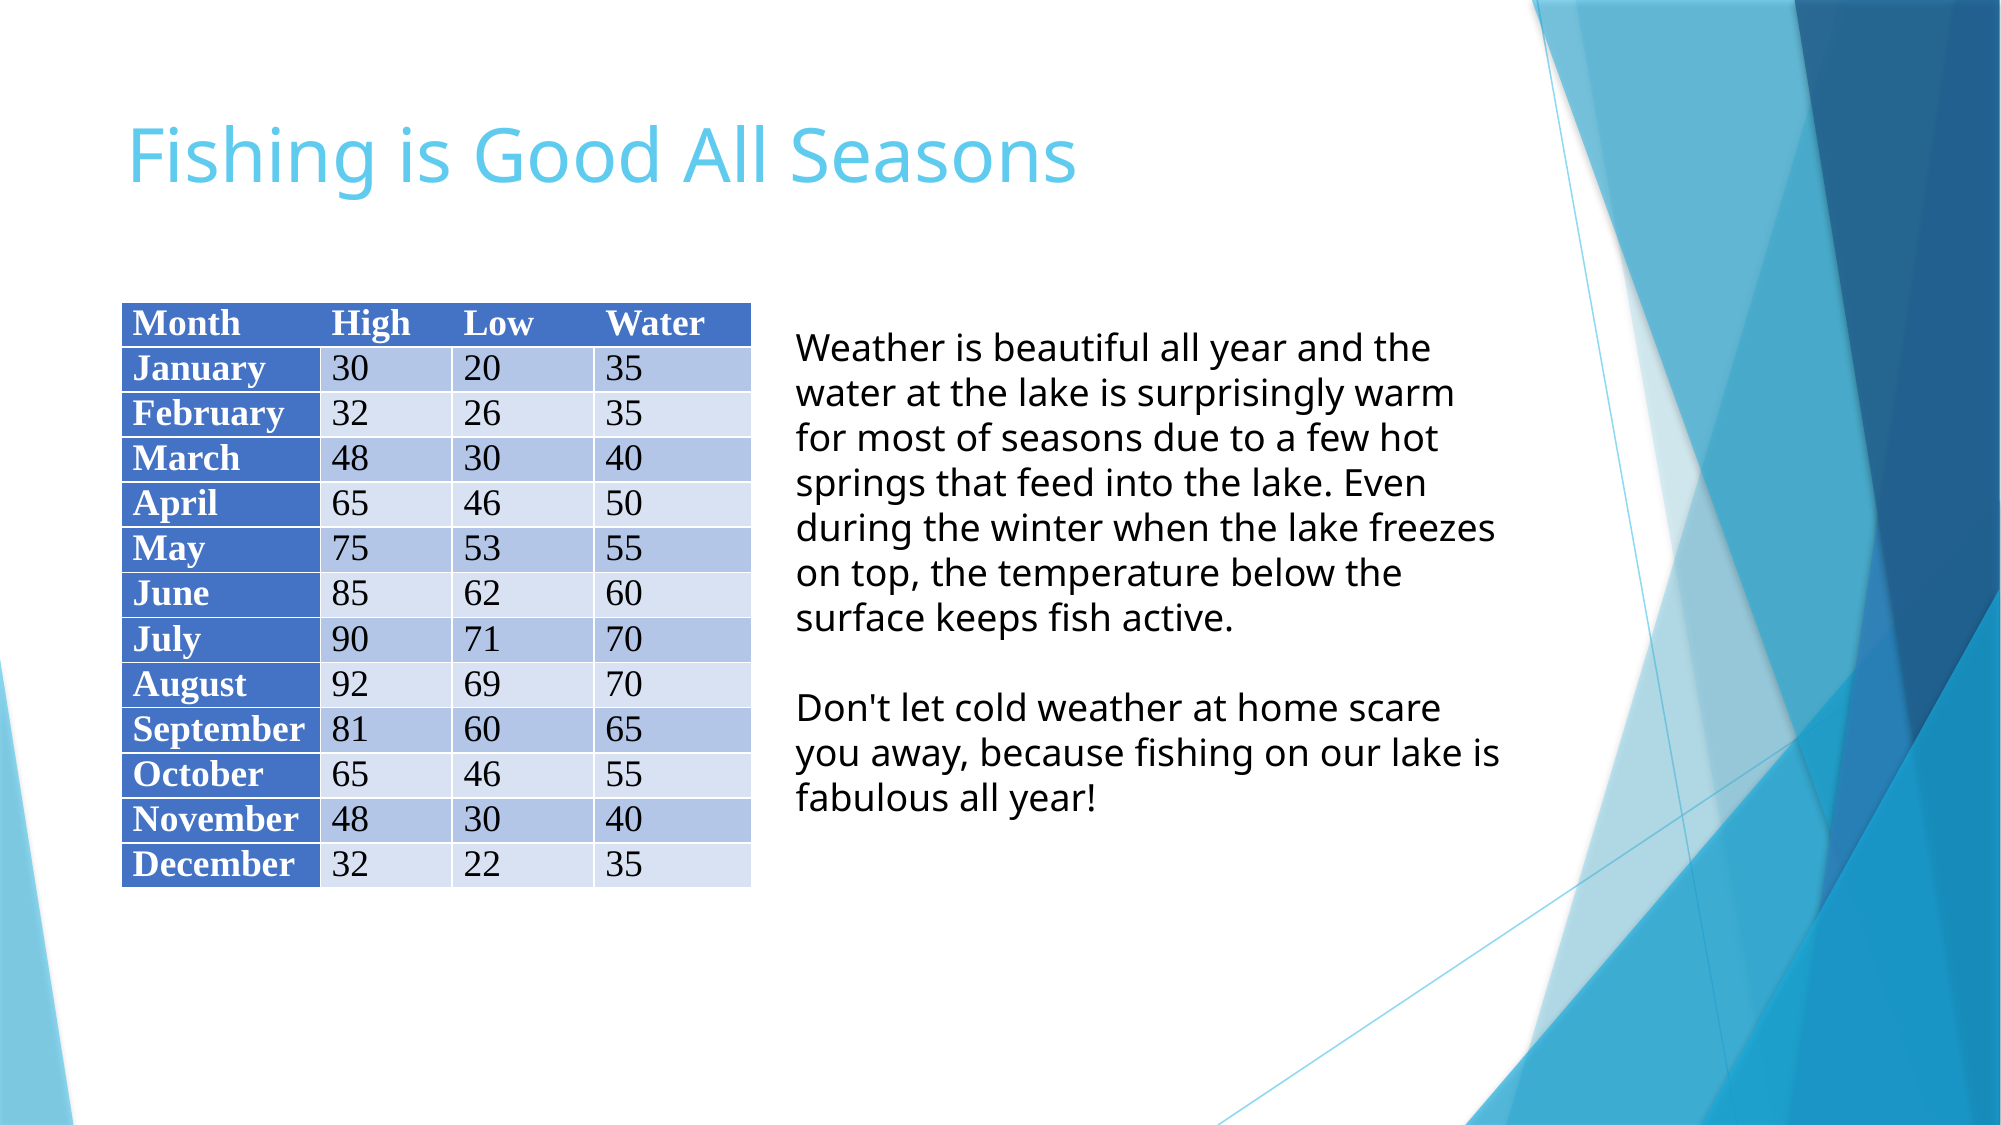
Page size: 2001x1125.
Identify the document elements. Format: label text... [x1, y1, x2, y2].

table_cell 40 [595, 799, 751, 842]
table_cell March [122, 438, 320, 481]
table_cell 55 [595, 528, 751, 572]
table_cell 85 [321, 573, 451, 617]
table_cell 65 [321, 483, 451, 526]
table_cell 20 [453, 348, 593, 391]
table_cell 60 [595, 573, 751, 617]
table_cell 32 [321, 844, 451, 887]
table_cell 65 [595, 708, 751, 752]
table_cell 40 [595, 438, 751, 481]
table_header Water [594, 303, 751, 346]
table_cell 35 [595, 348, 751, 391]
table_cell 35 [595, 844, 751, 887]
table_cell 48 [321, 438, 451, 481]
table_cell July [122, 618, 320, 662]
table_cell 46 [453, 754, 593, 797]
table_header Low [452, 303, 594, 346]
table_cell 26 [453, 393, 593, 436]
table_cell 30 [321, 348, 451, 391]
table_cell October [122, 754, 320, 797]
table_cell January [122, 348, 320, 391]
table_cell December [122, 844, 320, 887]
table_cell 22 [453, 844, 593, 887]
table_cell 70 [595, 663, 751, 707]
table_cell April [122, 483, 320, 526]
table_cell 50 [595, 483, 751, 526]
table_cell 70 [595, 618, 751, 662]
table_cell May [122, 528, 320, 572]
table_cell 48 [321, 799, 451, 842]
table_cell June [122, 573, 320, 617]
table_cell September [122, 708, 320, 752]
table_cell November [122, 799, 320, 842]
table_cell 53 [453, 528, 593, 572]
table_cell 71 [453, 618, 593, 662]
table_cell 90 [321, 618, 451, 662]
table_cell 46 [453, 483, 593, 526]
table_cell 30 [453, 438, 593, 481]
table_cell 62 [453, 573, 593, 617]
title Fishing is Good All Seasons [111, 99, 1522, 317]
table_header High [320, 303, 452, 346]
text_box Weather is beautiful all year and the water at the lake is surprisingly warm for most of seasons due to a few hot springs that feed into the lake. Even during the winter when the lake freezes on top, the temperature below the surface keeps fish active. Don't let cold weather at home scare you away, because fishing on our lake is fabulous all year! [780, 316, 1522, 827]
table_cell 92 [321, 663, 451, 707]
table_cell 35 [595, 393, 751, 436]
table_cell 75 [321, 528, 451, 572]
table_cell 55 [595, 754, 751, 797]
table_cell 65 [321, 754, 451, 797]
table_cell 81 [321, 708, 451, 752]
table_cell 60 [453, 708, 593, 752]
table_cell February [122, 393, 320, 436]
table_cell 32 [321, 393, 451, 436]
table_cell 69 [453, 663, 593, 707]
table_cell August [122, 663, 320, 707]
table_cell 30 [453, 799, 593, 842]
table_header Month [122, 303, 320, 346]
